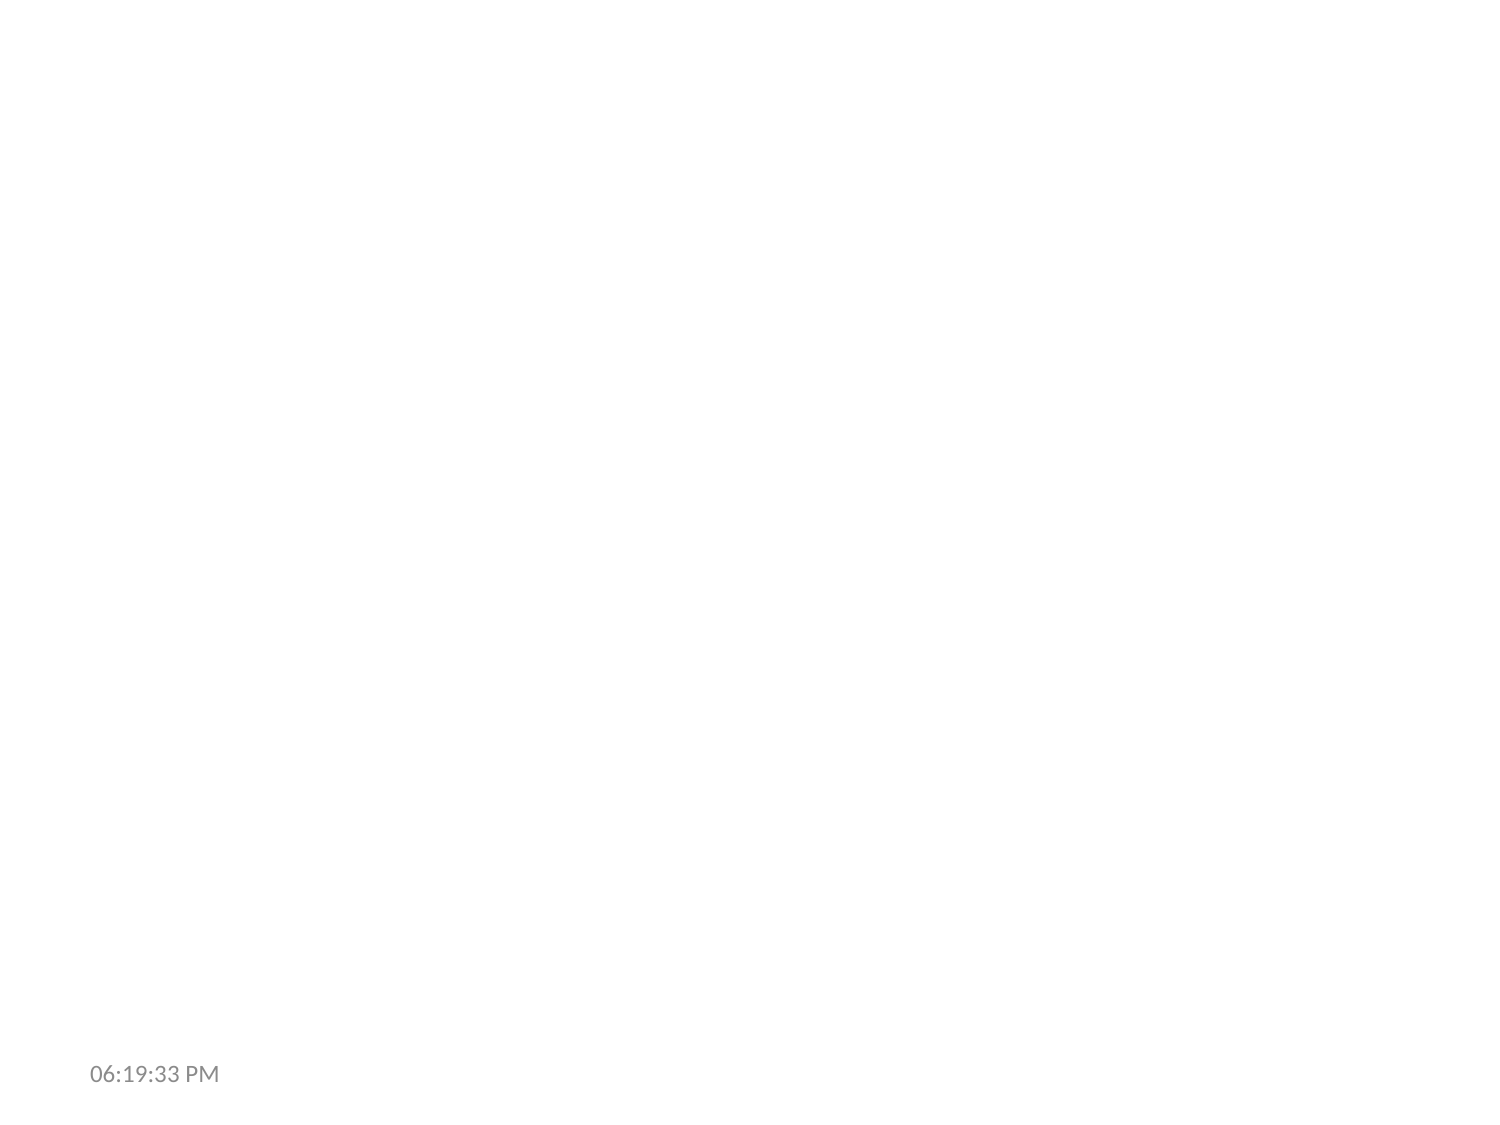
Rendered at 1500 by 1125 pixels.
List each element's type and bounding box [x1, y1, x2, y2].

slide_number [75, 1042, 425, 1103]
